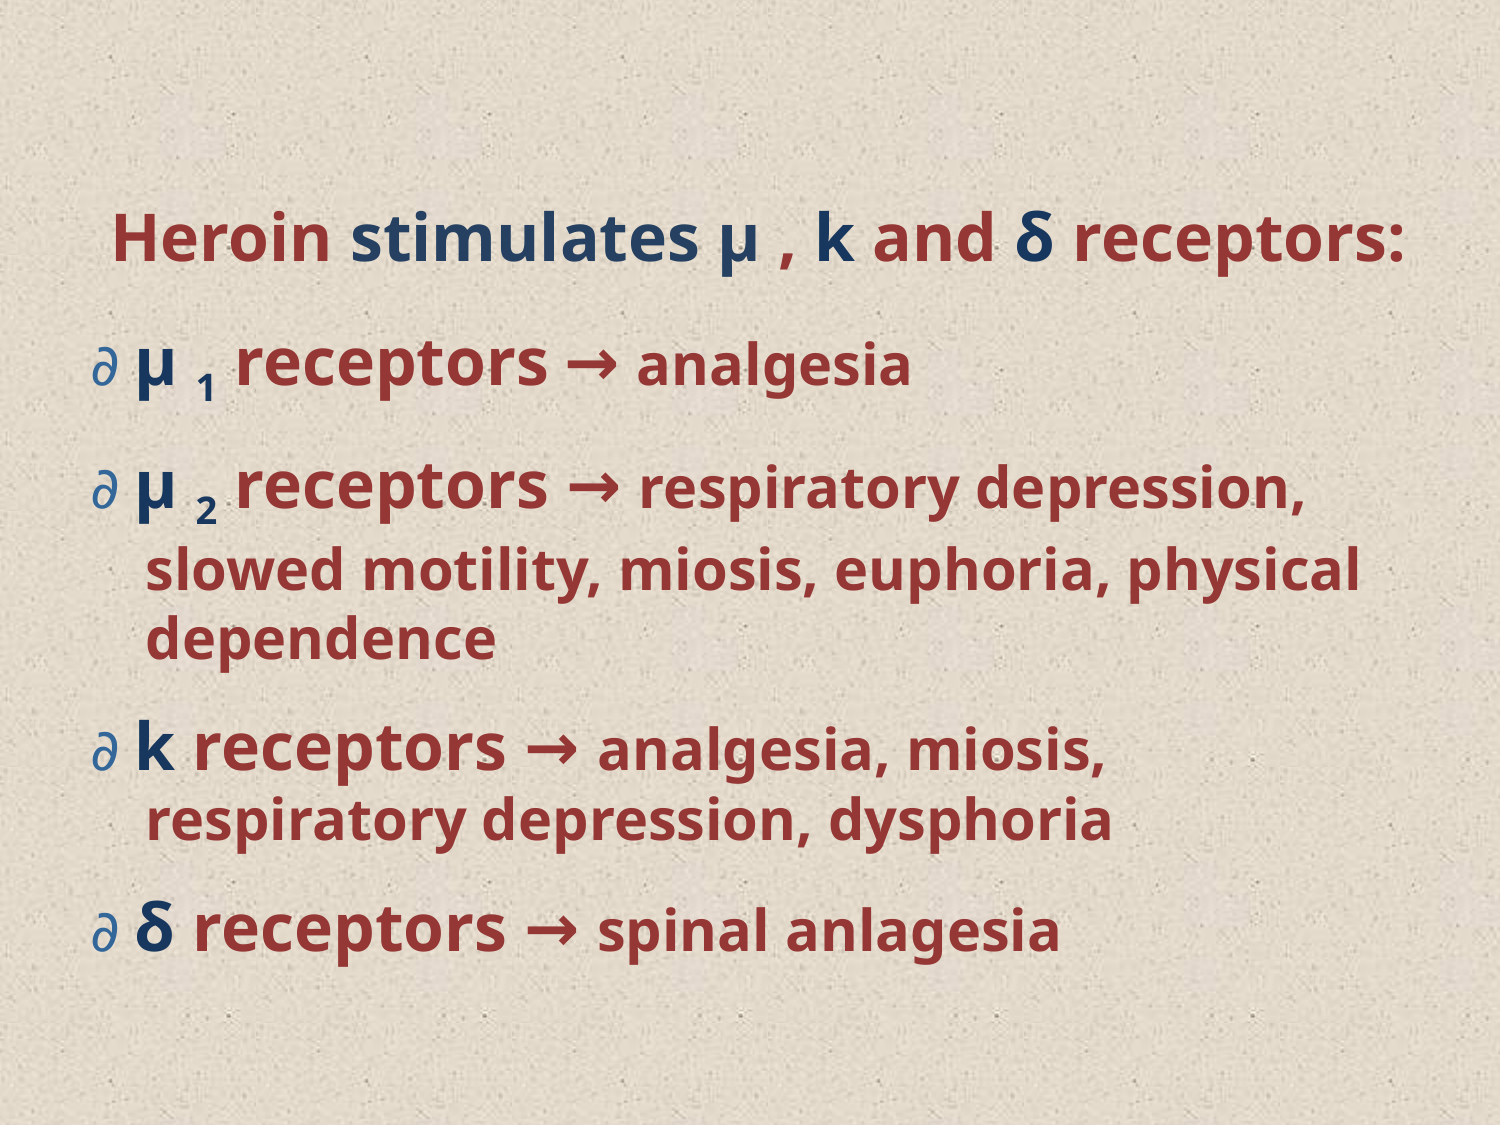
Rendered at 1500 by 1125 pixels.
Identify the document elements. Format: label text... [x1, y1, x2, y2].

list Heroin stimulates μ , k and δ receptors: ∂ μ 1 receptors → analgesia ∂ μ 2 receptors → respiratory depression, slowed motility, miosis, euphoria, physical dependence ∂ k receptors → analgesia, miosis, respiratory depression, dysphoria ∂ δ receptors → spinal anlagesia [75, 187, 1425, 1005]
picture [0, 0, 1500, 1125]
